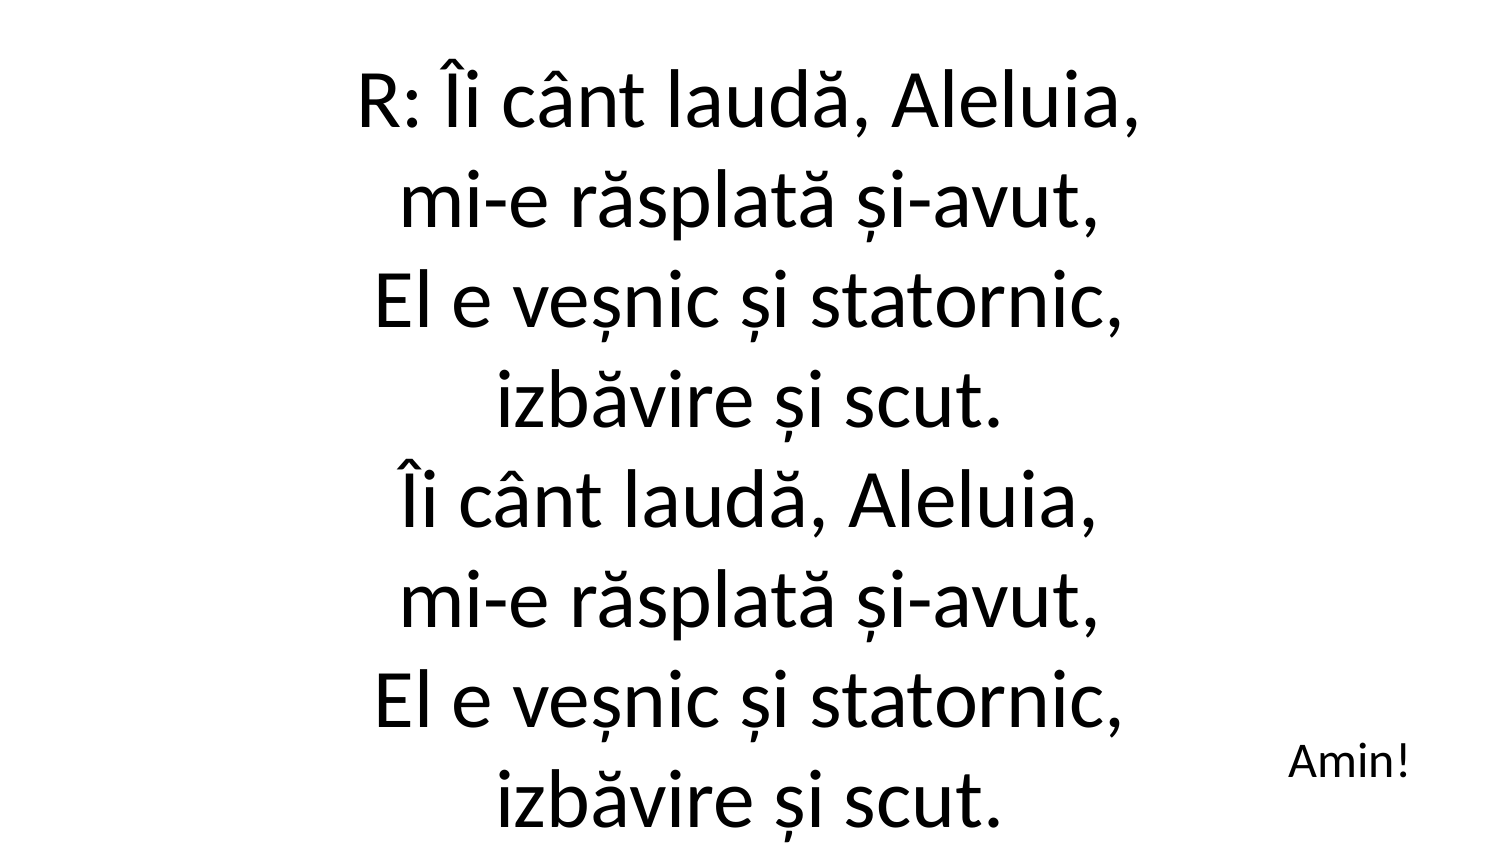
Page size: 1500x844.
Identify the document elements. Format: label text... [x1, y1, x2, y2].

text_box Amin! [1273, 674, 1427, 795]
text_box R: Îi cânt laudă, Aleluia, mi-e răsplată și-avut, El e veșnic și statornic, izbăvire și scut. Îi cânt laudă, Aleluia, mi-e răsplată și-avut, El e veșnic și statornic, izbăvire și scut. [341, 0, 1159, 844]
